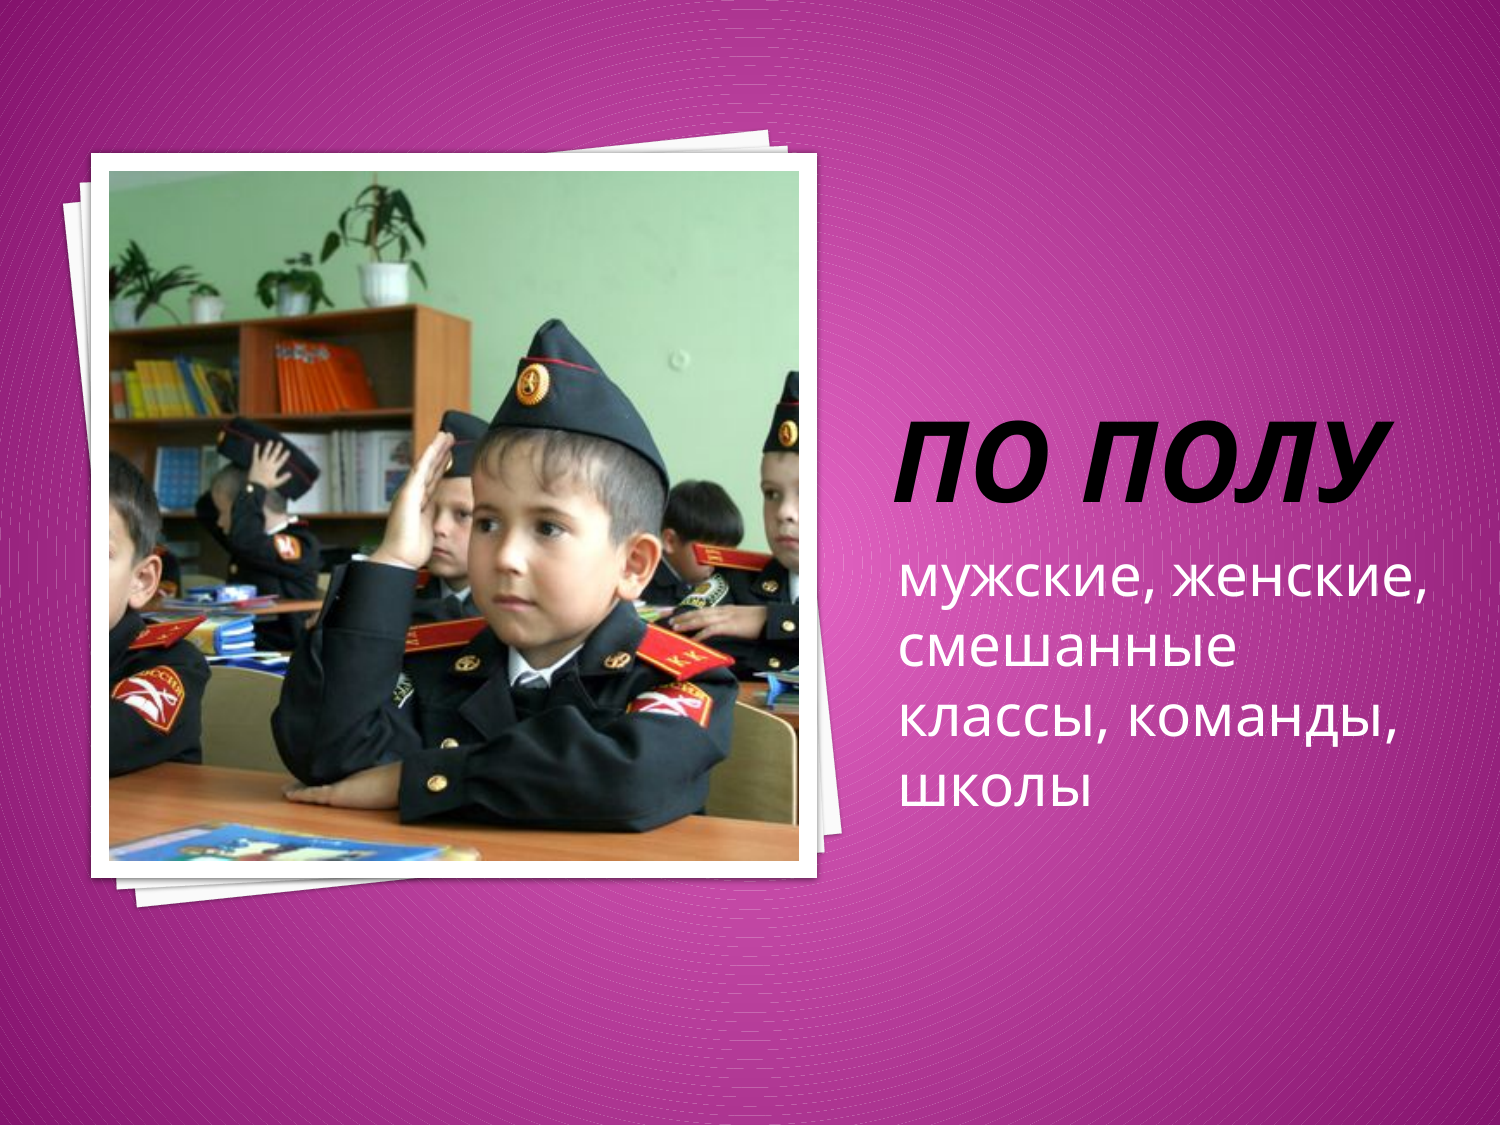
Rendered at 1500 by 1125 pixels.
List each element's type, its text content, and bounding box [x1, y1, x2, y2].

picture [108, 170, 800, 862]
list мужские, женские, смешанные классы, команды, школы [884, 538, 1447, 854]
title по полу [884, 187, 1447, 525]
